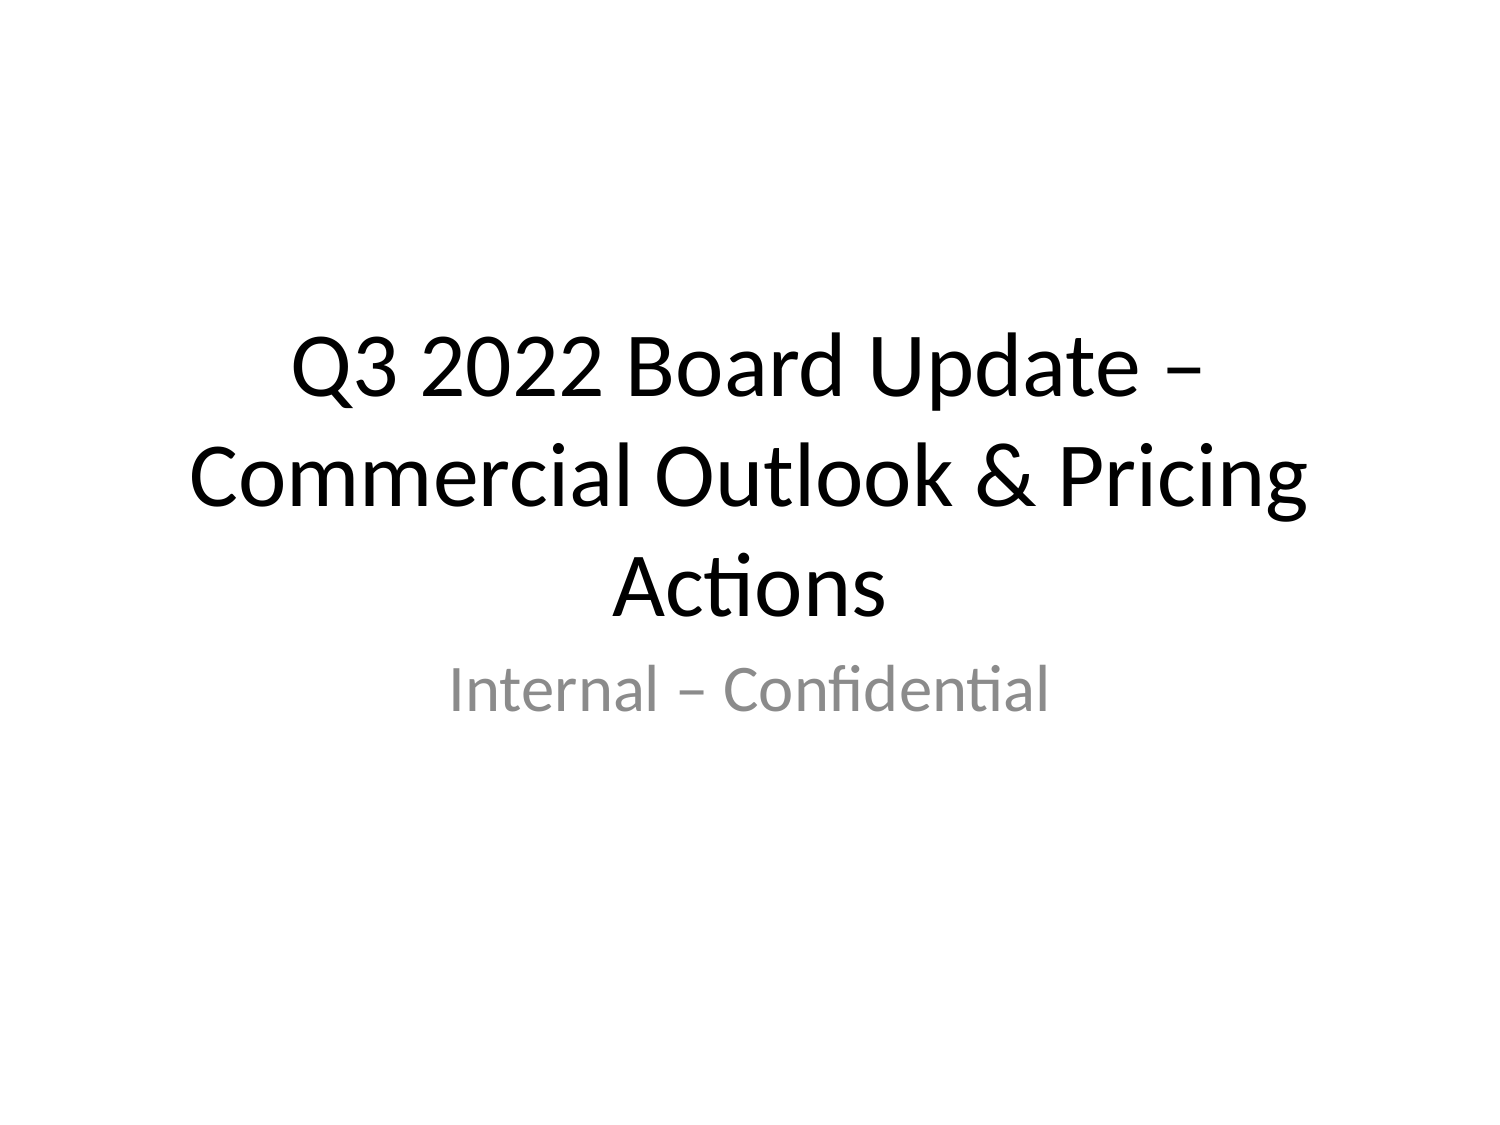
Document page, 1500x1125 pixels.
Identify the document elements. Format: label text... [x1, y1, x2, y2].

subtitle Internal – Confidential [225, 637, 1275, 925]
title Q3 2022 Board Update – Commercial Outlook & Pricing Actions [112, 349, 1388, 591]
